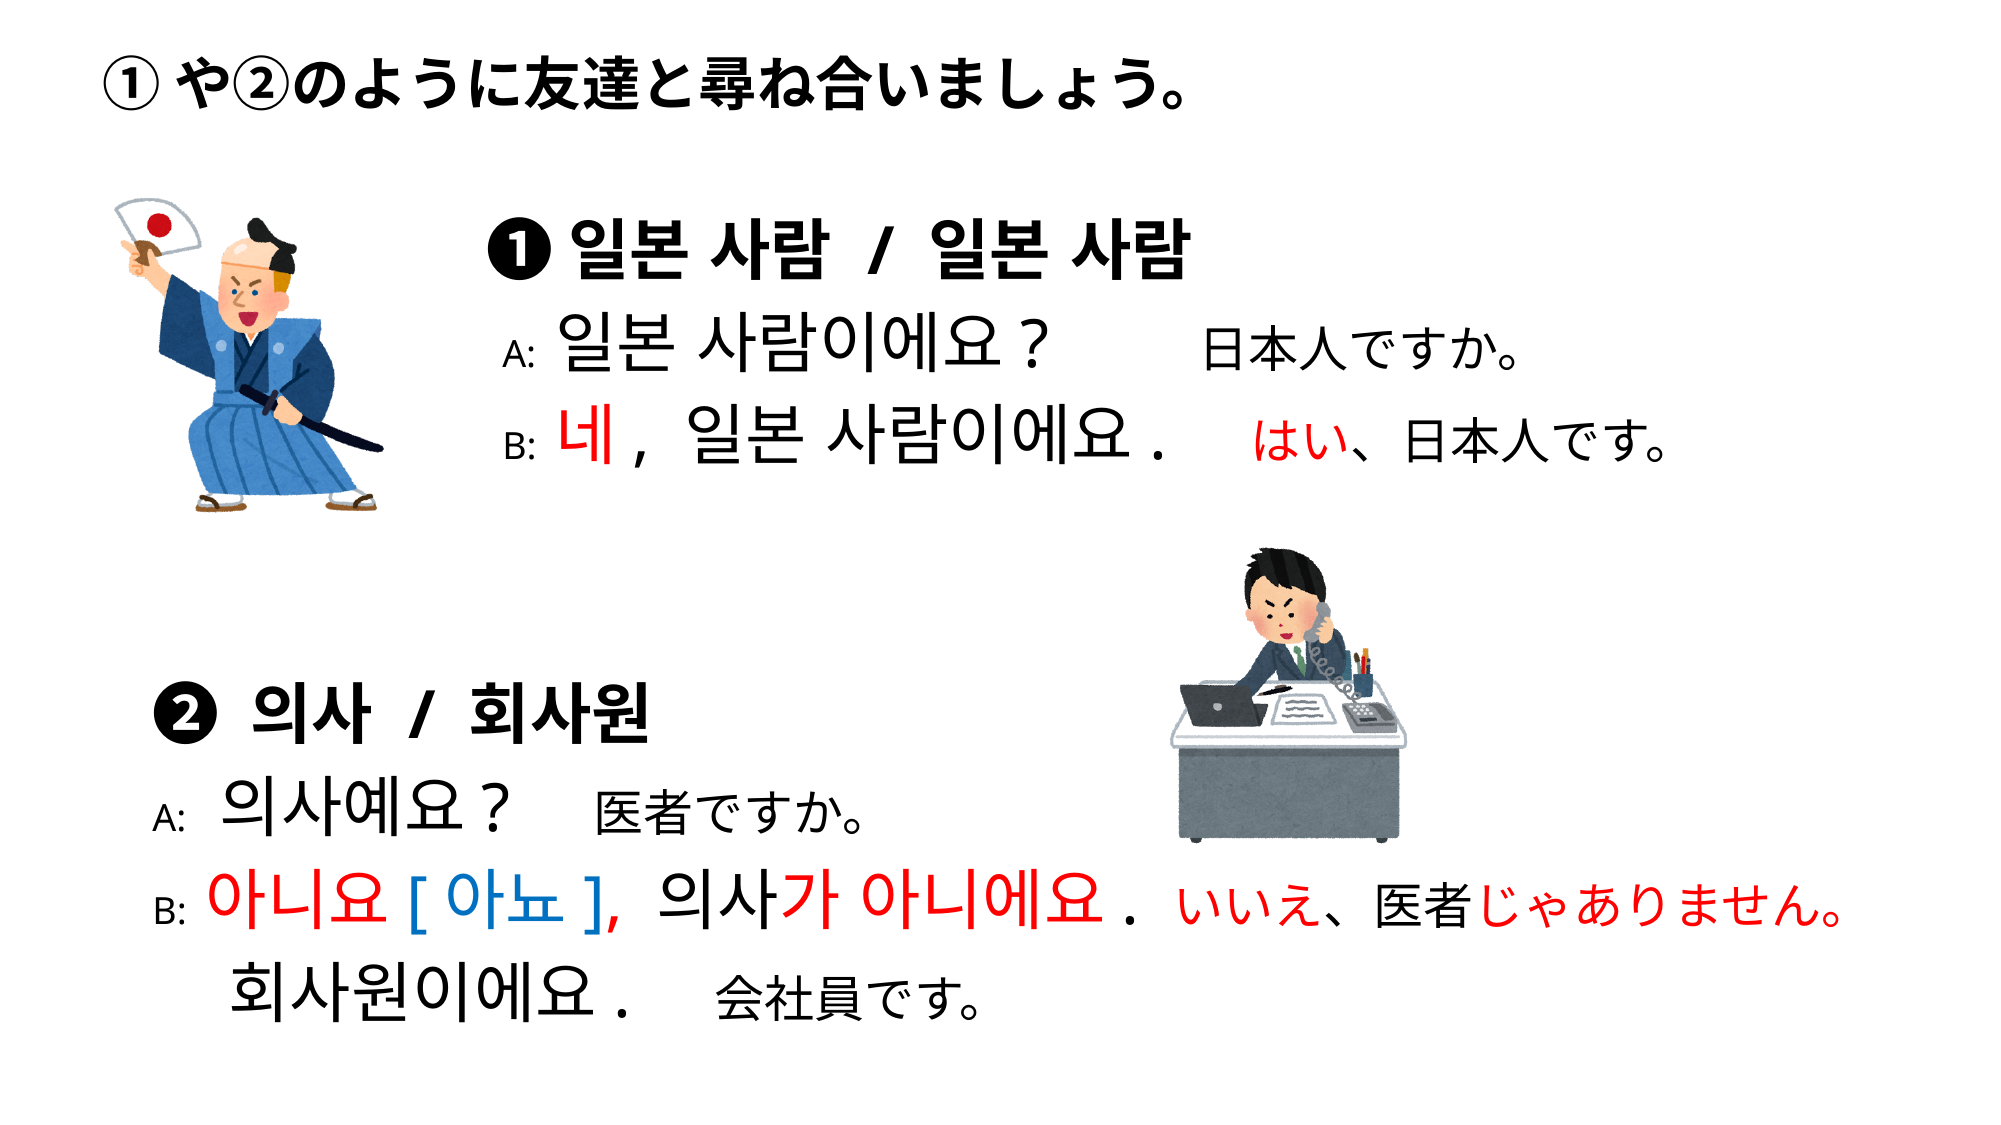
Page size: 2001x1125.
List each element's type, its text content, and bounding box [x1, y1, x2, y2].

picture [108, 192, 393, 519]
title ①や②のように友達と尋ね合いましょう。 [87, 42, 1813, 132]
picture [1157, 538, 1422, 854]
list ❶ 일본 사람 / 일본 사람 A: 일본 사람이에요? 日本人ですか。 B: 네, 일본 사람이에요. はい、日本人です。 ❷ 의사 / 회사원 A: 의사예요? 医者ですか。 B: 아니요[아뇨], 의사가 아니에요. いいえ、医者じゃありません。 회사원이에요. 会社員です。 [137, 108, 1863, 1084]
